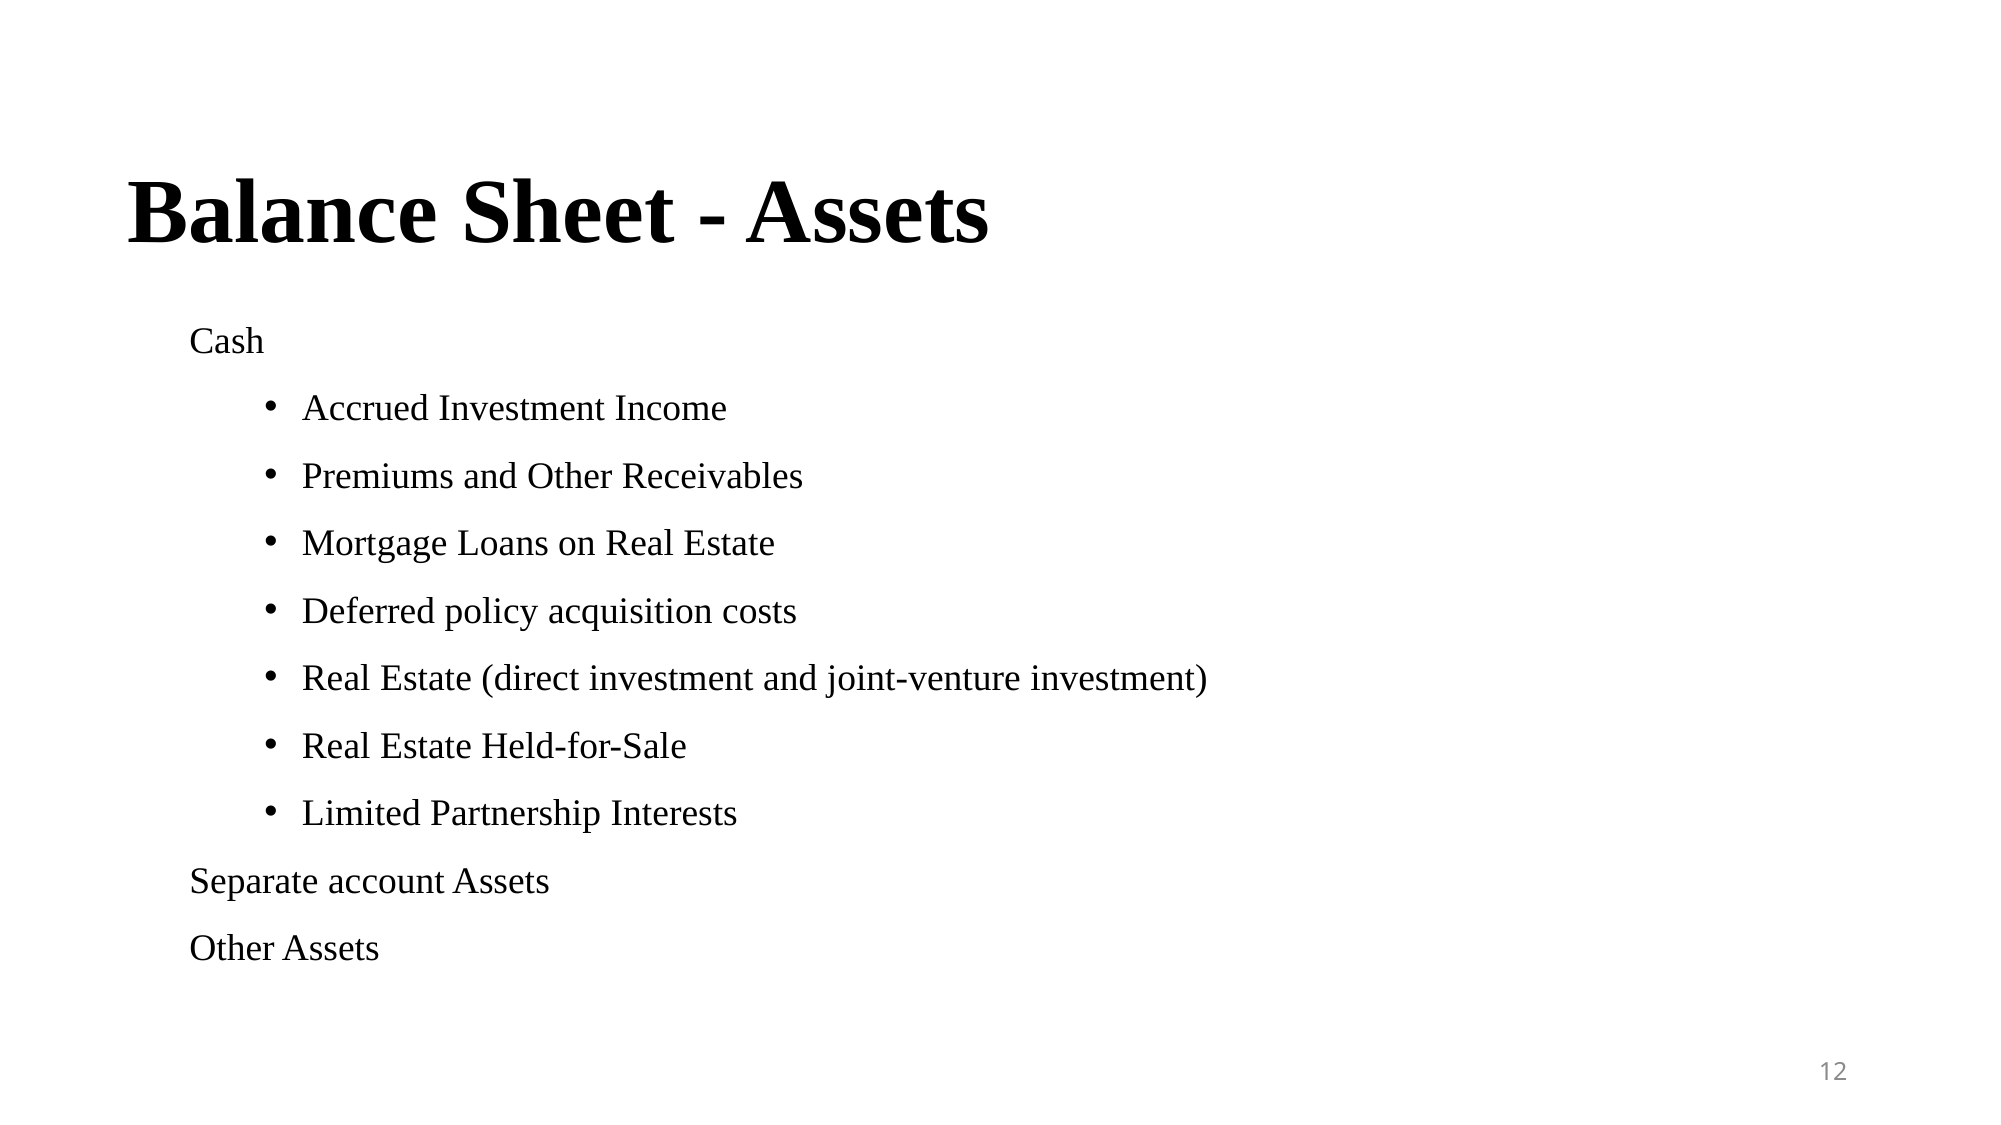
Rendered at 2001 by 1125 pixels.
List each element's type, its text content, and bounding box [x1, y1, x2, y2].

slide_number 12 [1412, 1042, 1863, 1103]
title Balance Sheet - Assets [112, 155, 1913, 270]
list Cash Accrued Investment Income Premiums and Other Receivables Mortgage Loans on Real Estate Deferred policy acquisition costs Real Estate (direct investment and joint-venture investment) Real Estate Held-for-Sale Limited Partnership Interests Separate account Assets Other Assets [174, 285, 1655, 1044]
